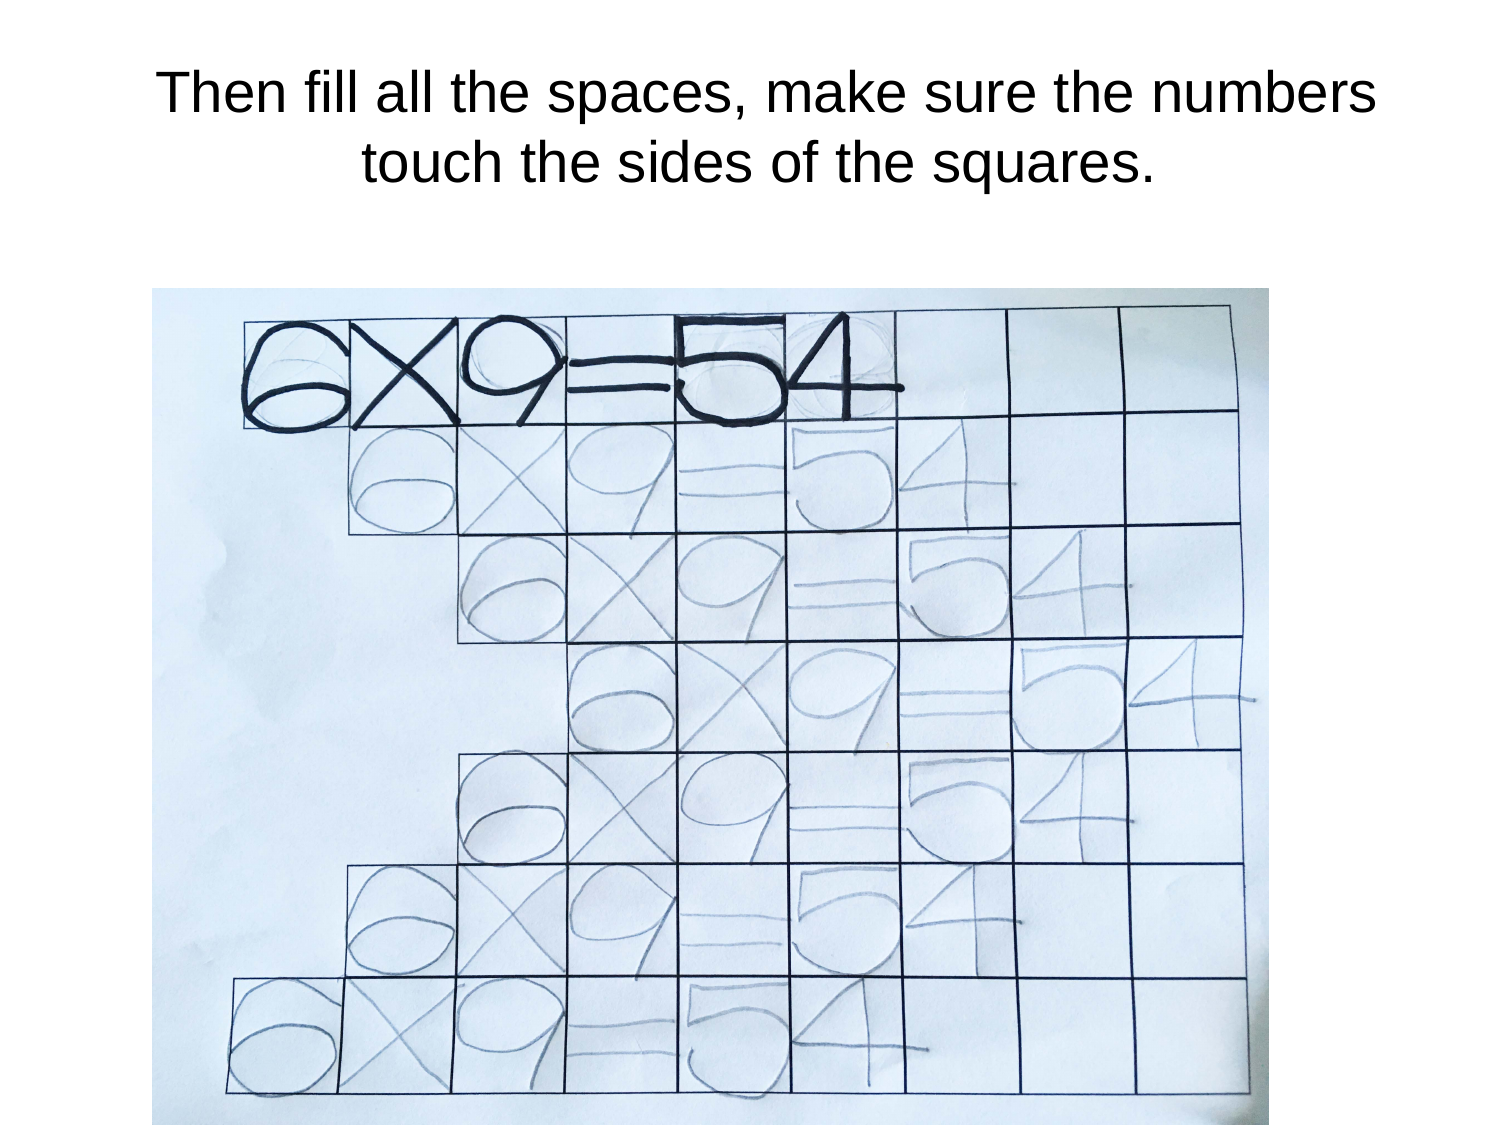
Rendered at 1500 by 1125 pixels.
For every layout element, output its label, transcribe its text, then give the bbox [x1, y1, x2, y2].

picture [152, 287, 1270, 1125]
text_box Then fill all the spaces, make sure the numbers touch the sides of the squares. [65, 46, 1471, 318]
